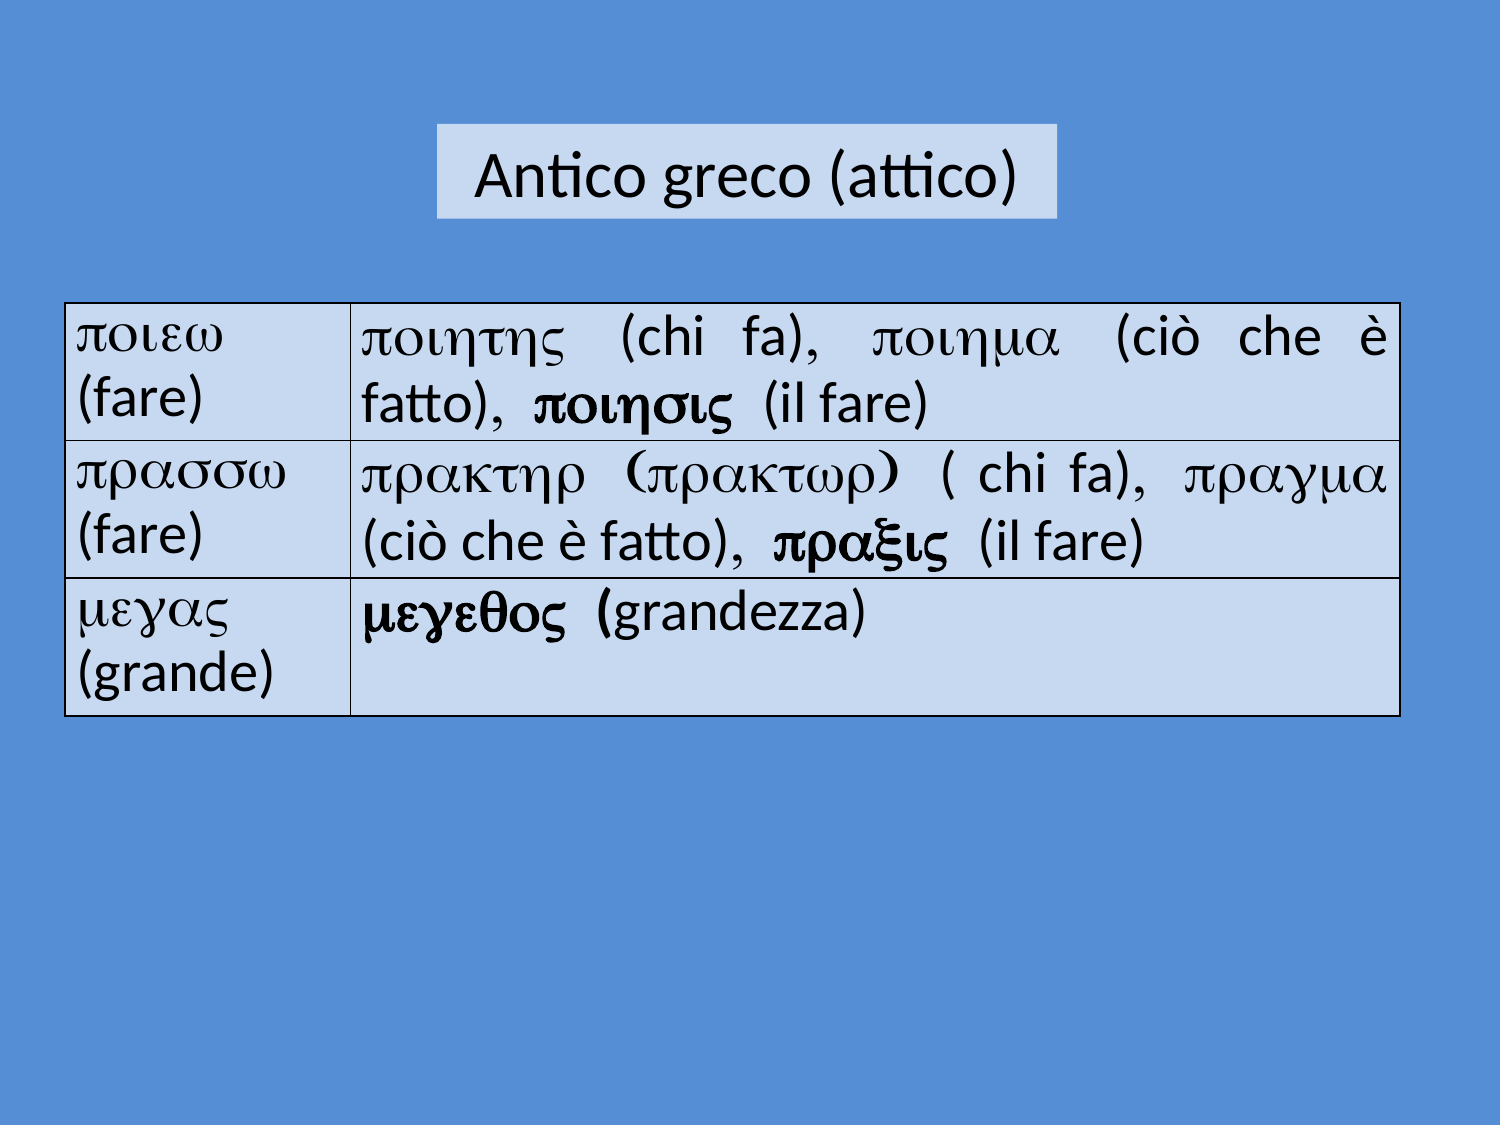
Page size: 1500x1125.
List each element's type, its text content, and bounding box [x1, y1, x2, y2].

table_cell megaV (grande) [66, 579, 350, 715]
table_header poiew (fare) [66, 304, 350, 440]
table_header poihth (chi fa), poihma (ciò che è fatto), poihsiV (il fare) [351, 304, 1399, 440]
table_cell prassw (fare) [66, 441, 350, 577]
text_box Antico greco (attico) [437, 123, 1058, 219]
table_cell prakthr (praktwr) ( chi fa), pragma (ciò che è fatto), praxiV (il fare) [351, 441, 1399, 577]
table_cell megeqoV (grandezza) [351, 579, 1399, 715]
